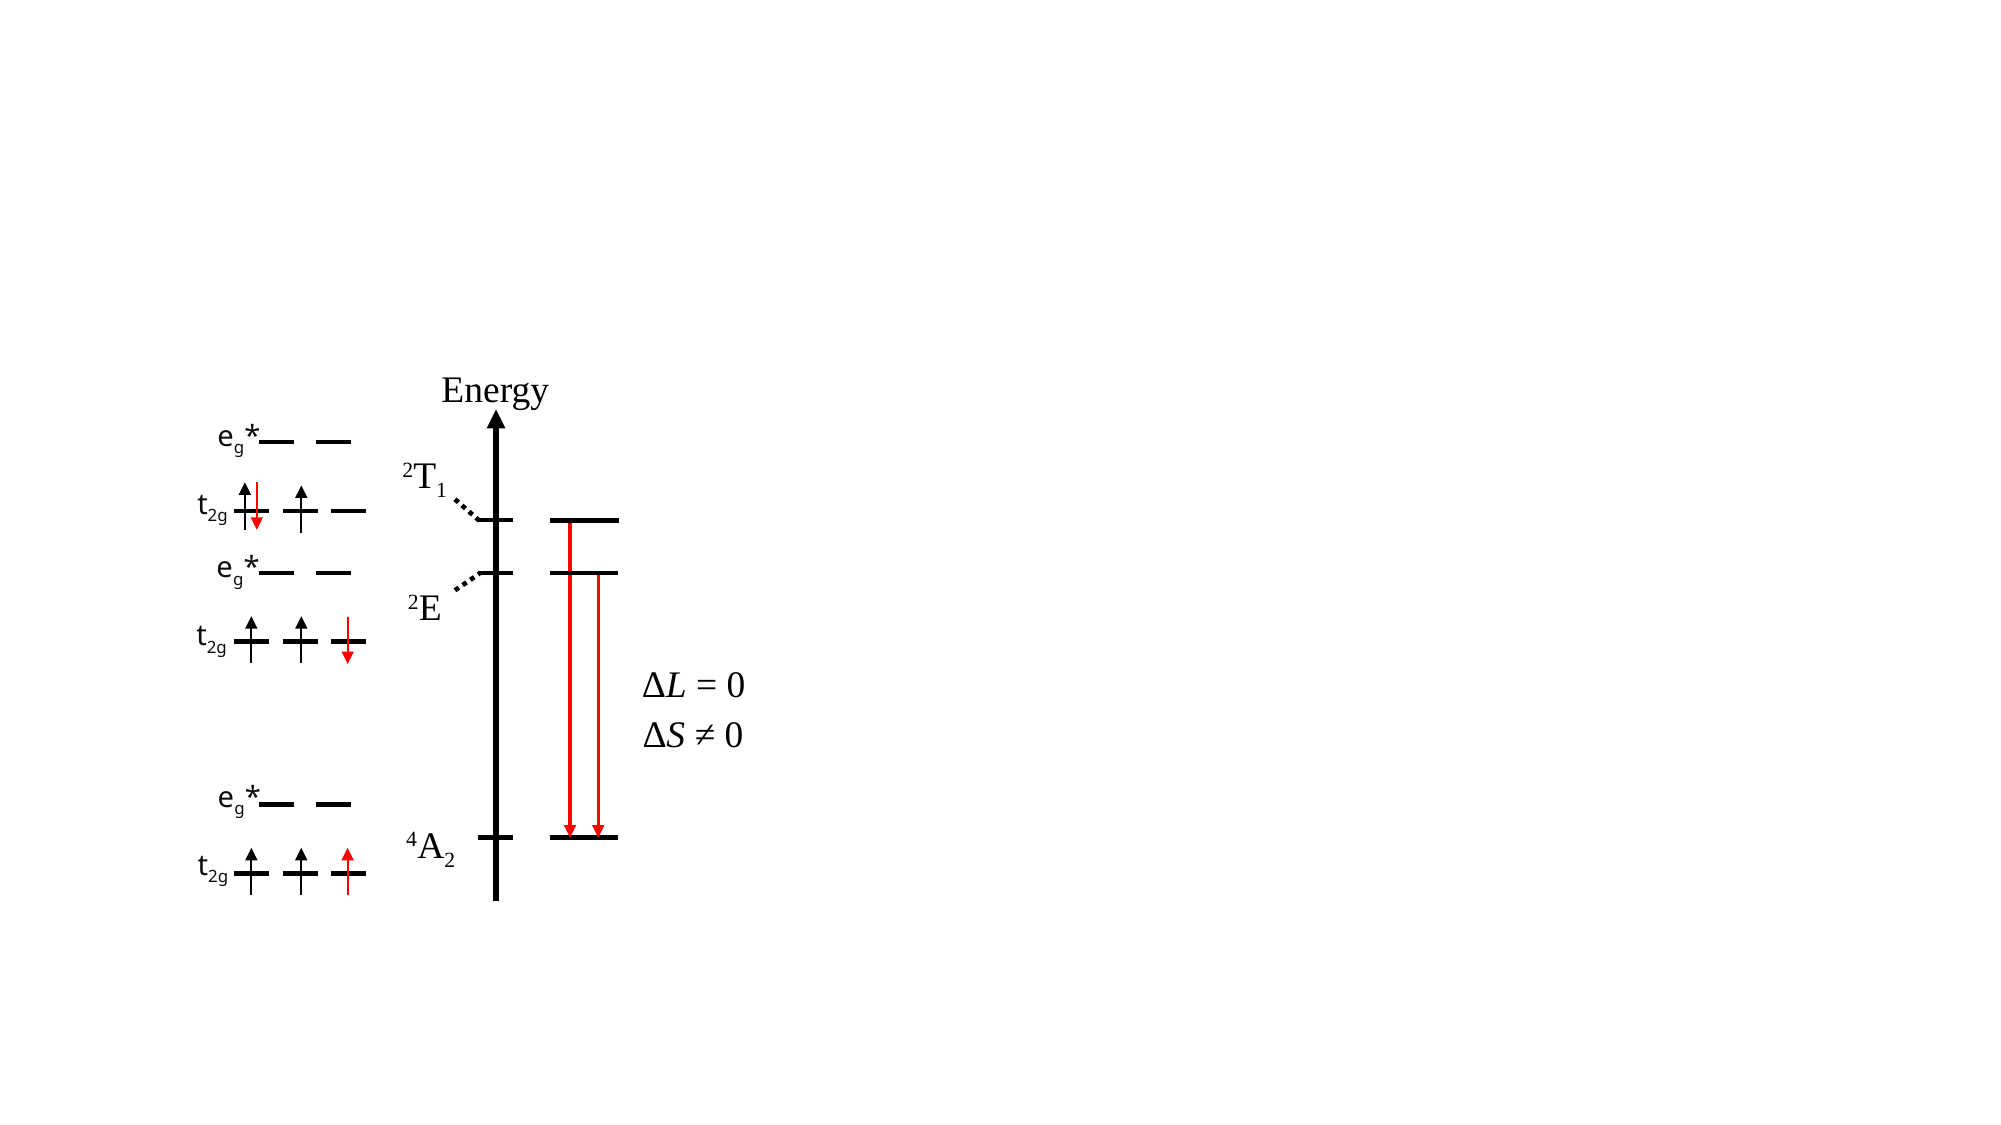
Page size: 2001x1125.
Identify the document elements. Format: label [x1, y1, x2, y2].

text_box [181, 357, 762, 901]
